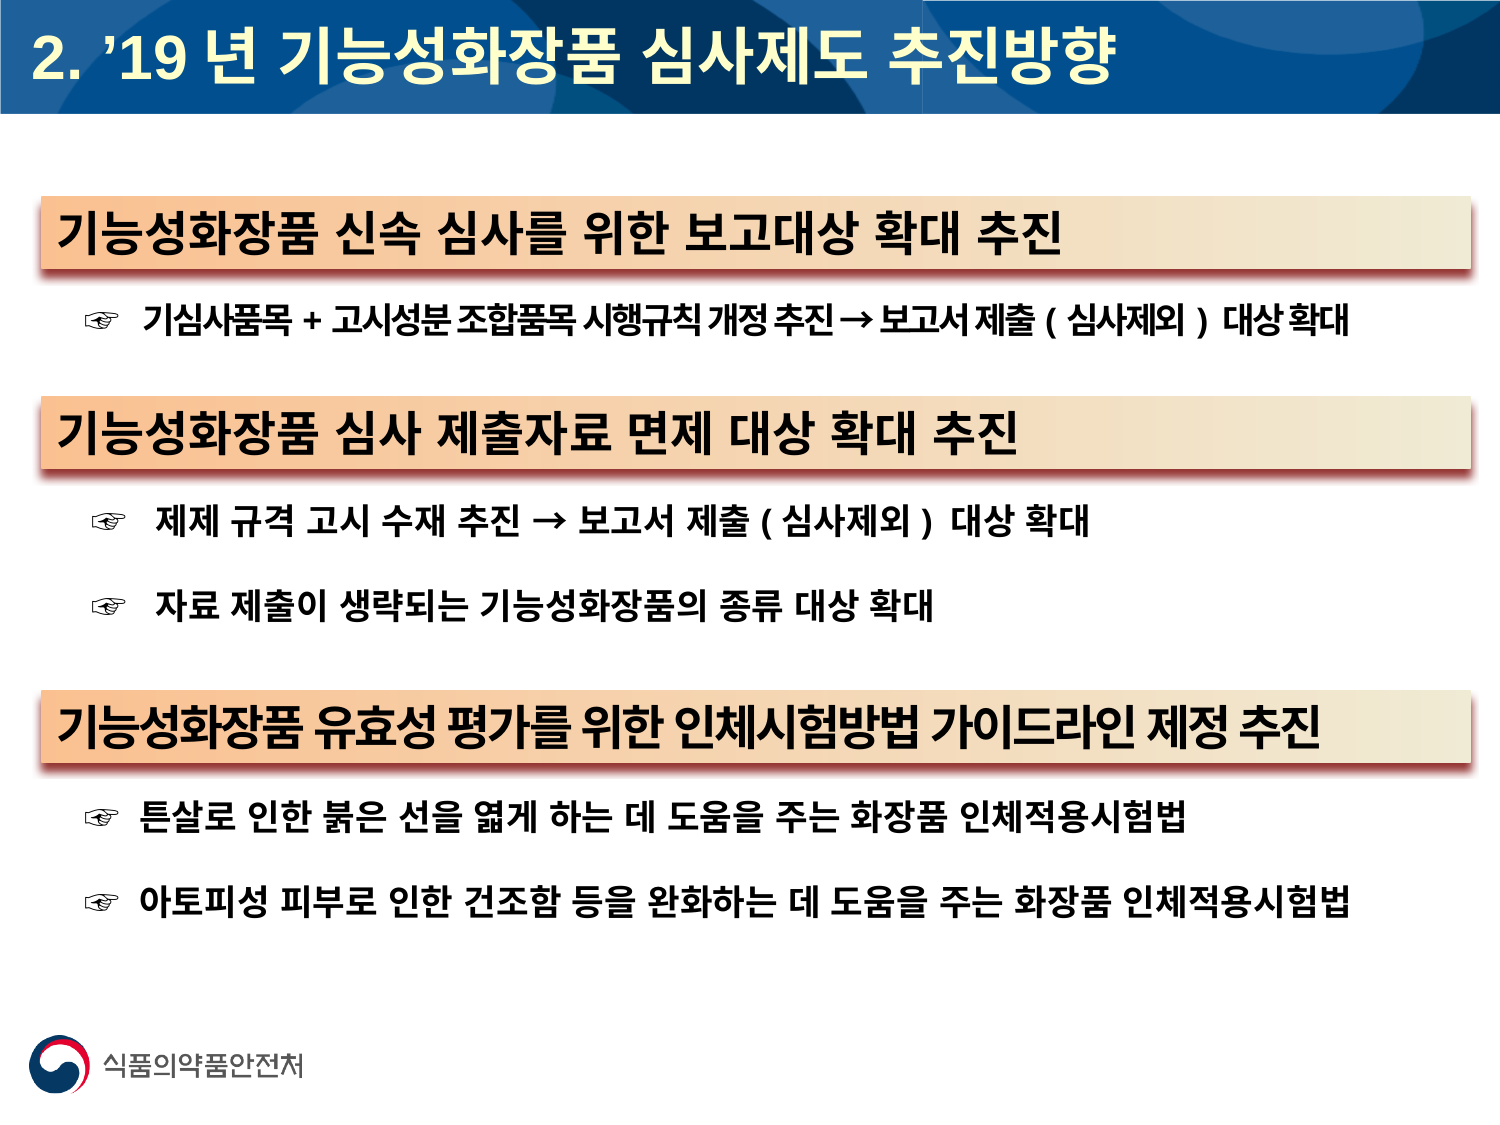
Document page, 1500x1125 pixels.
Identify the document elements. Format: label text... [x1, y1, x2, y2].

text_box 기능성화장품 신속 심사를 위한 보고대상 확대 추진 [41, 196, 1471, 269]
text_box 기능성화장품 심사 제출자료 면제 대상 확대 추진 [41, 396, 1471, 469]
text_box ☞ 기심사품목+고시성분 조합품목 시행규칙 개정 추진 → 보고서 제출(심사제외) 대상 확대 [70, 290, 1500, 348]
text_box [0, 0, 1500, 114]
text_box 기능성화장품 유효성 평가를 위한 인체시험방법 가이드라인 제정 추진 [41, 690, 1471, 763]
text_box ☞ 튼살로 인한 붉은 선을 엷게 하는 데 도움을 주는 화장품 인체적용시험법 ☞ 아토피성 피부로 인한 건조함 등을 완화하는 데 도움을 주는 화장품 인체적용시험법 [70, 787, 1500, 931]
text_box ☞ 제제 규격 고시 수재 추진 → 보고서 제출(심사제외) 대상 확대 ☞ 자료 제출이 생략되는 기능성화장품의 종류 대상 확대 [76, 491, 1424, 677]
picture [29, 1035, 302, 1095]
